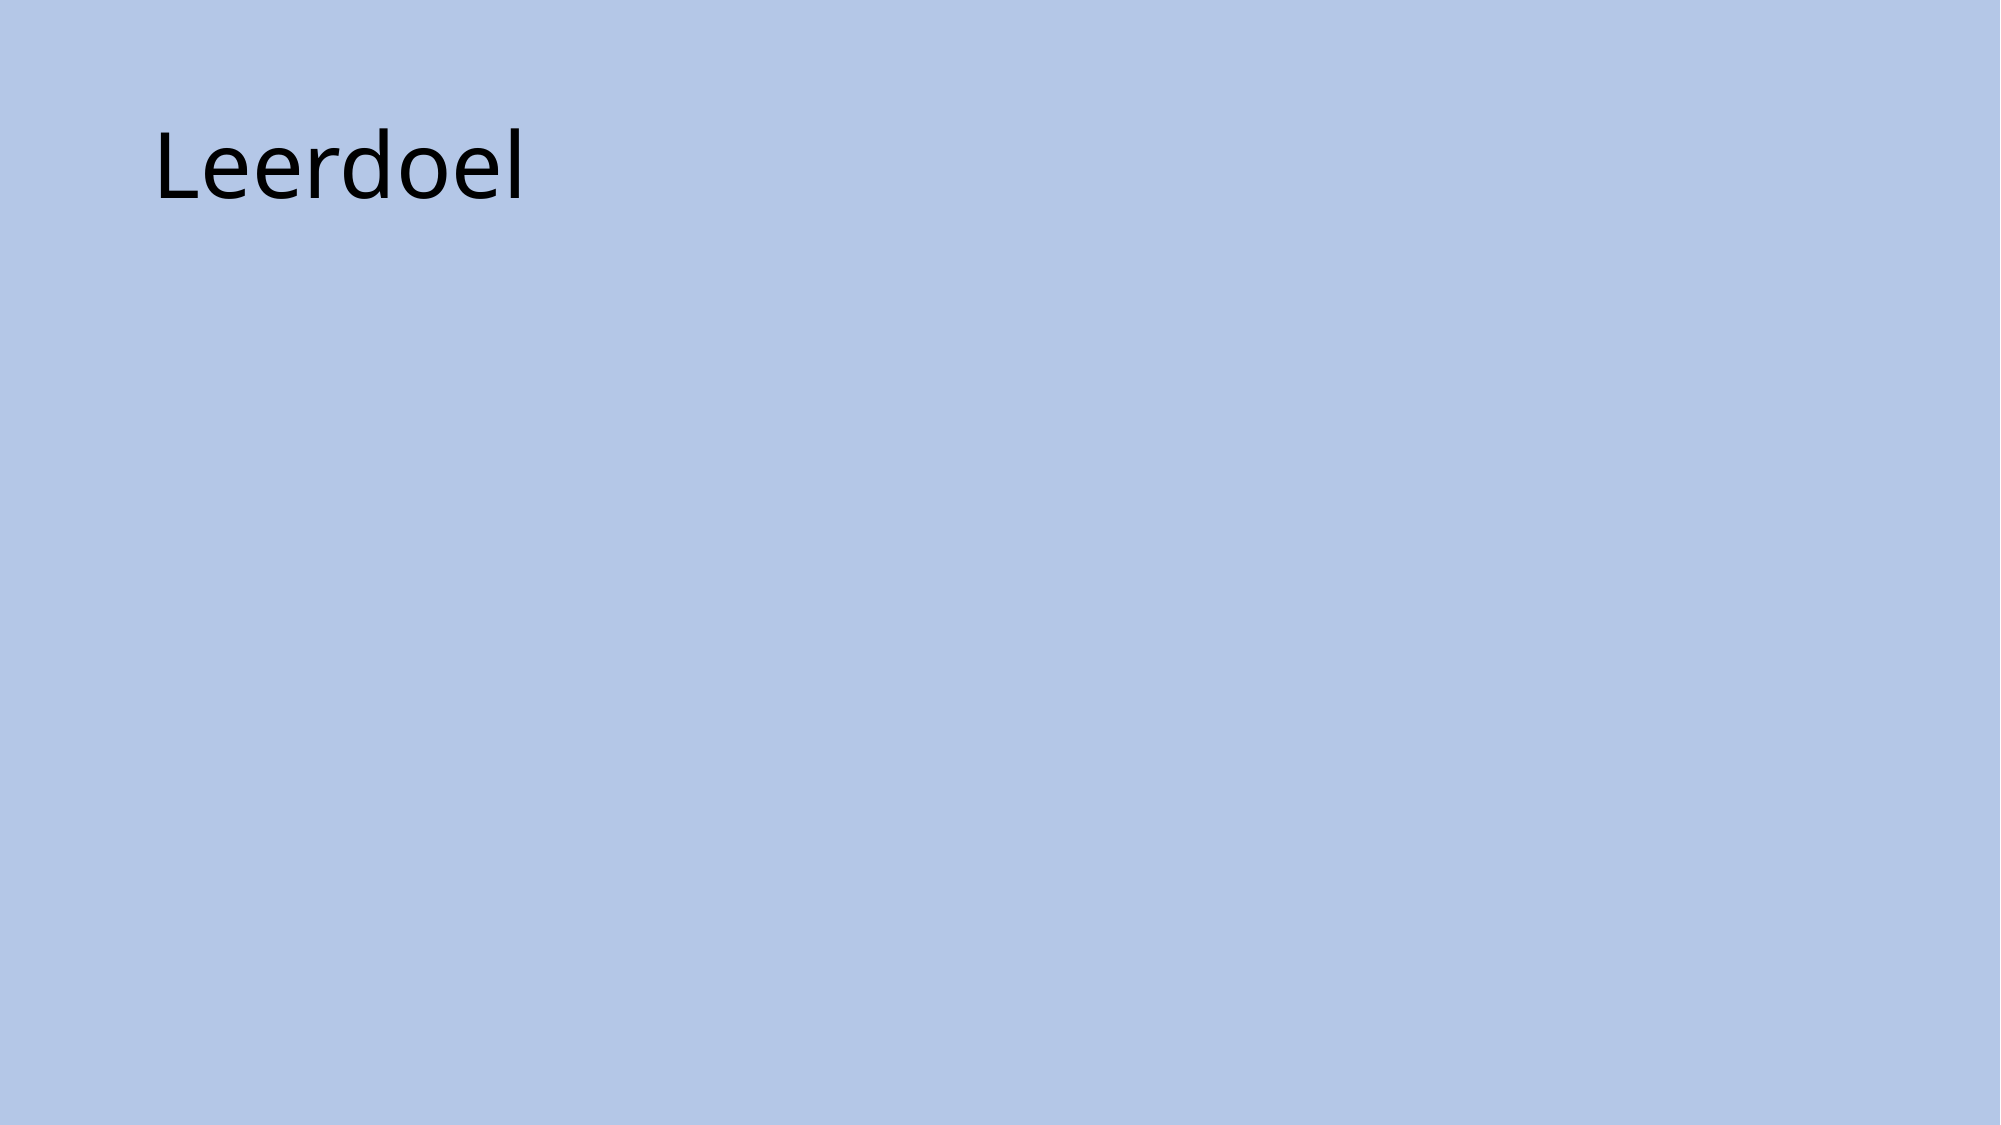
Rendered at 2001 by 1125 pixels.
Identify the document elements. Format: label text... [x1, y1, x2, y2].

title Leerdoel [137, 59, 1863, 278]
